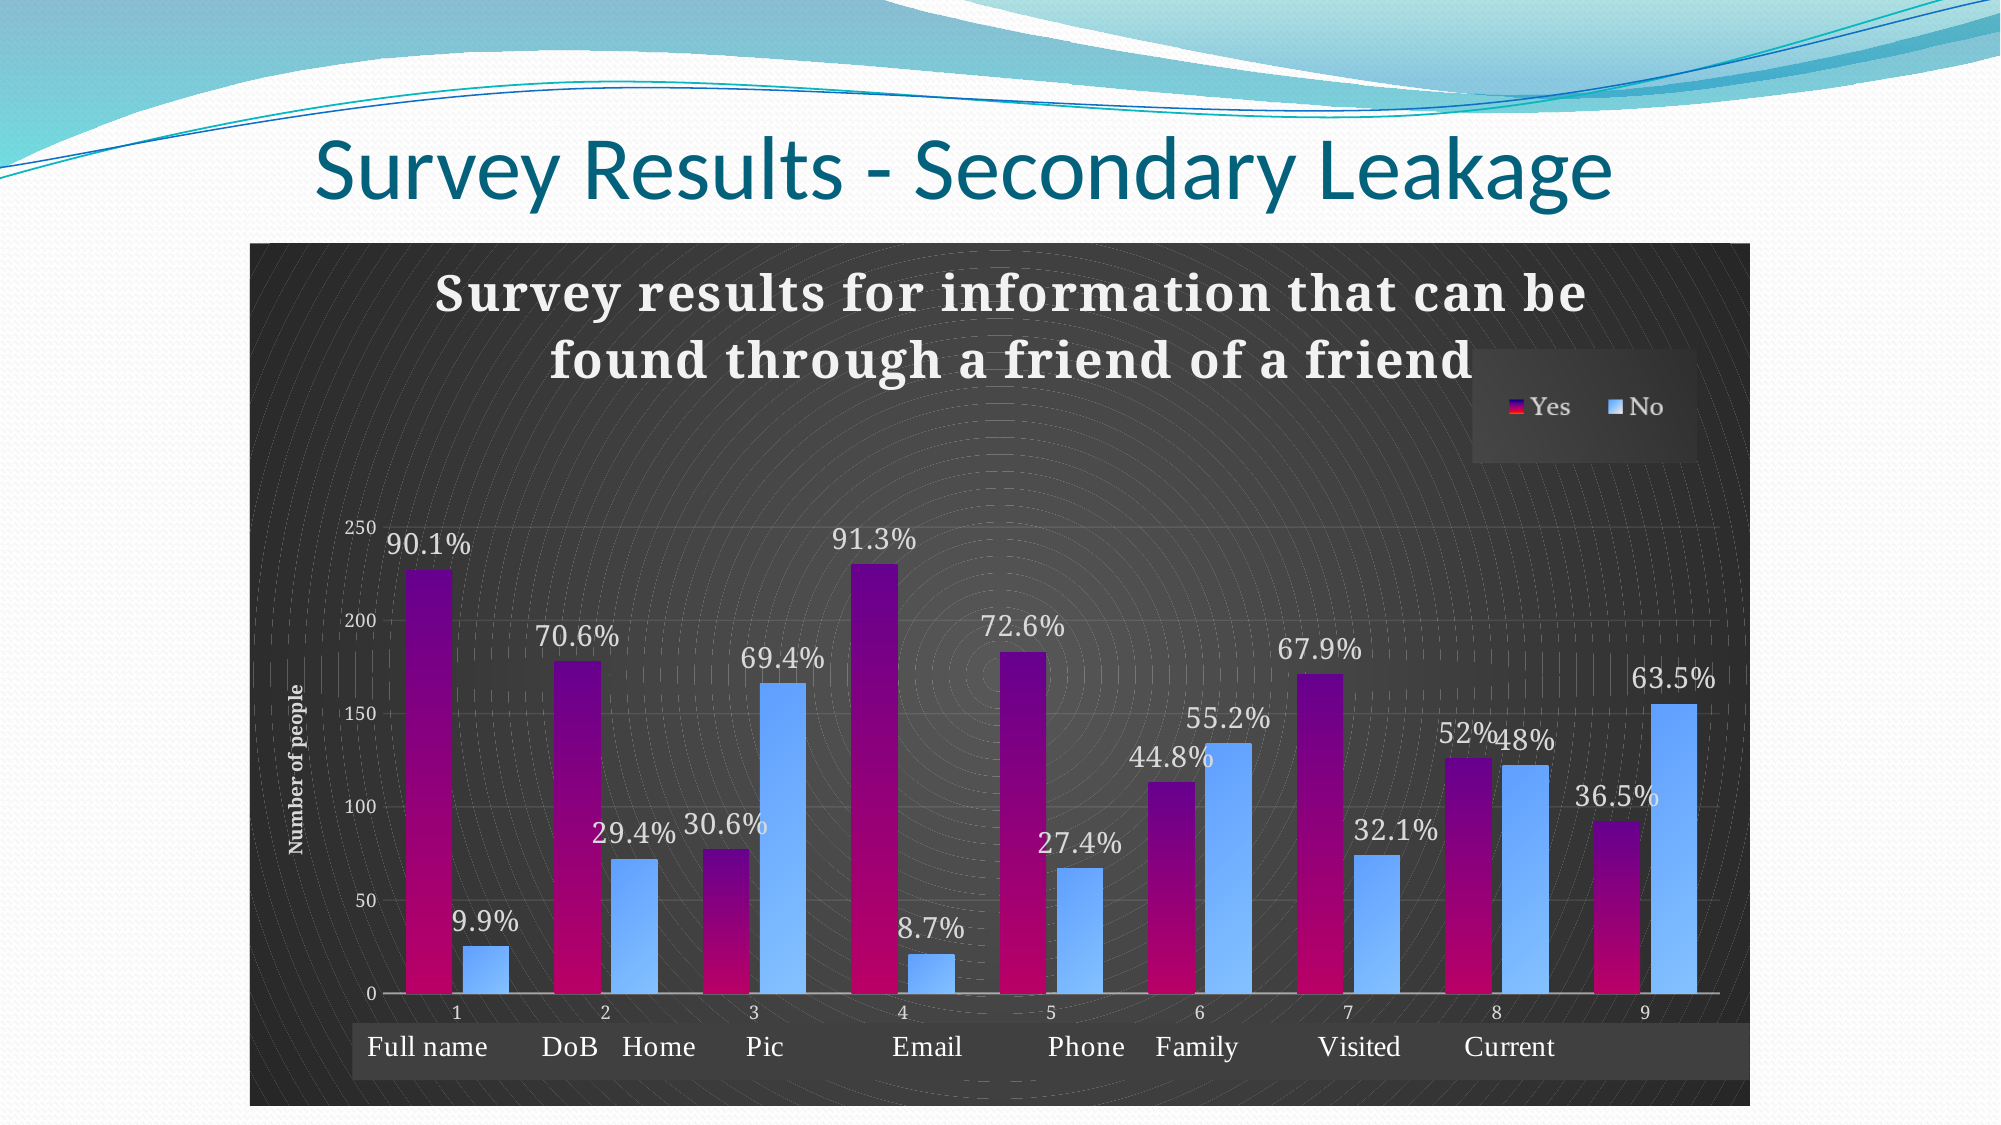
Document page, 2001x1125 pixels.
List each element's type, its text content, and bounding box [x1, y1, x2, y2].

title Survey Results - Secondary Leakage [314, 78, 1665, 218]
picture [1472, 349, 1698, 463]
chart [249, 243, 1751, 1107]
